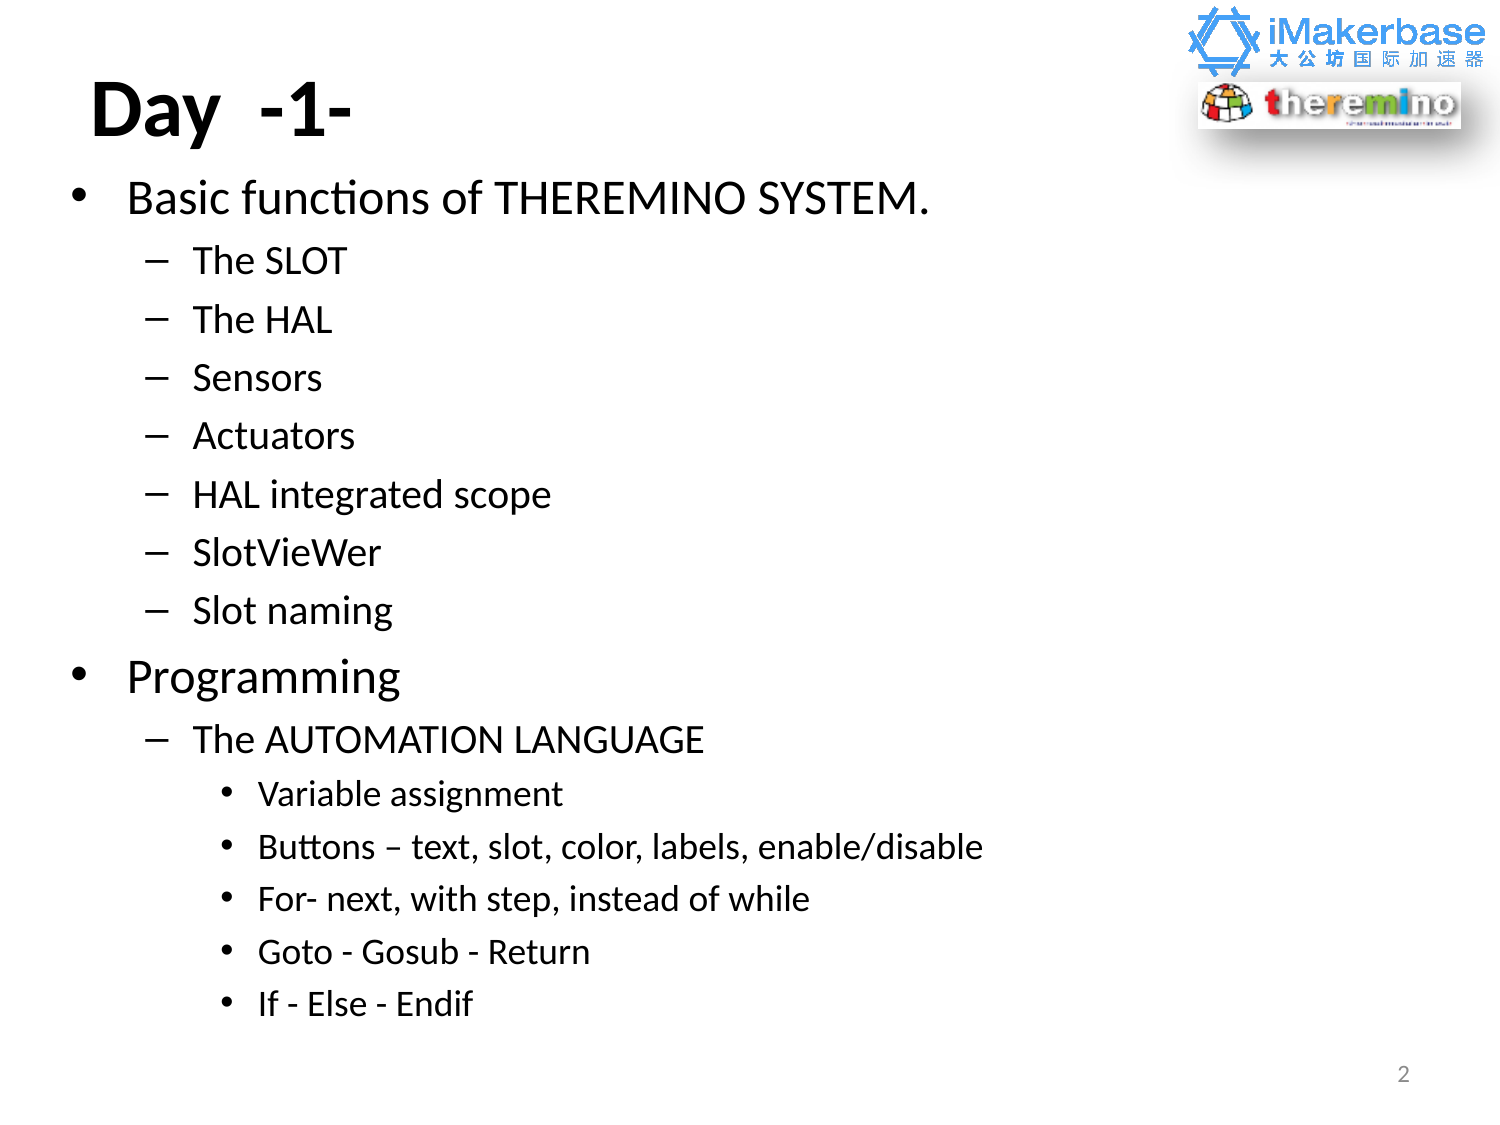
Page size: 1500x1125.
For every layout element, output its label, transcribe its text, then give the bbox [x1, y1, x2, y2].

picture [1188, 5, 1485, 78]
slide_number 2 [1074, 1042, 1425, 1103]
picture [1198, 82, 1461, 129]
list Basic functions of THEREMINO SYSTEM. The SLOT The HAL Sensors Actuators HAL integrated scope SlotVieWer Slot naming Programming The AUTOMATION LANGUAGE Variable assignment Buttons – text, slot, color, labels, enable/disable For- next, with step, instead of while Goto - Gosub - Return If - Else - Endif [55, 157, 1412, 1076]
title Day -1- [75, 45, 1196, 157]
